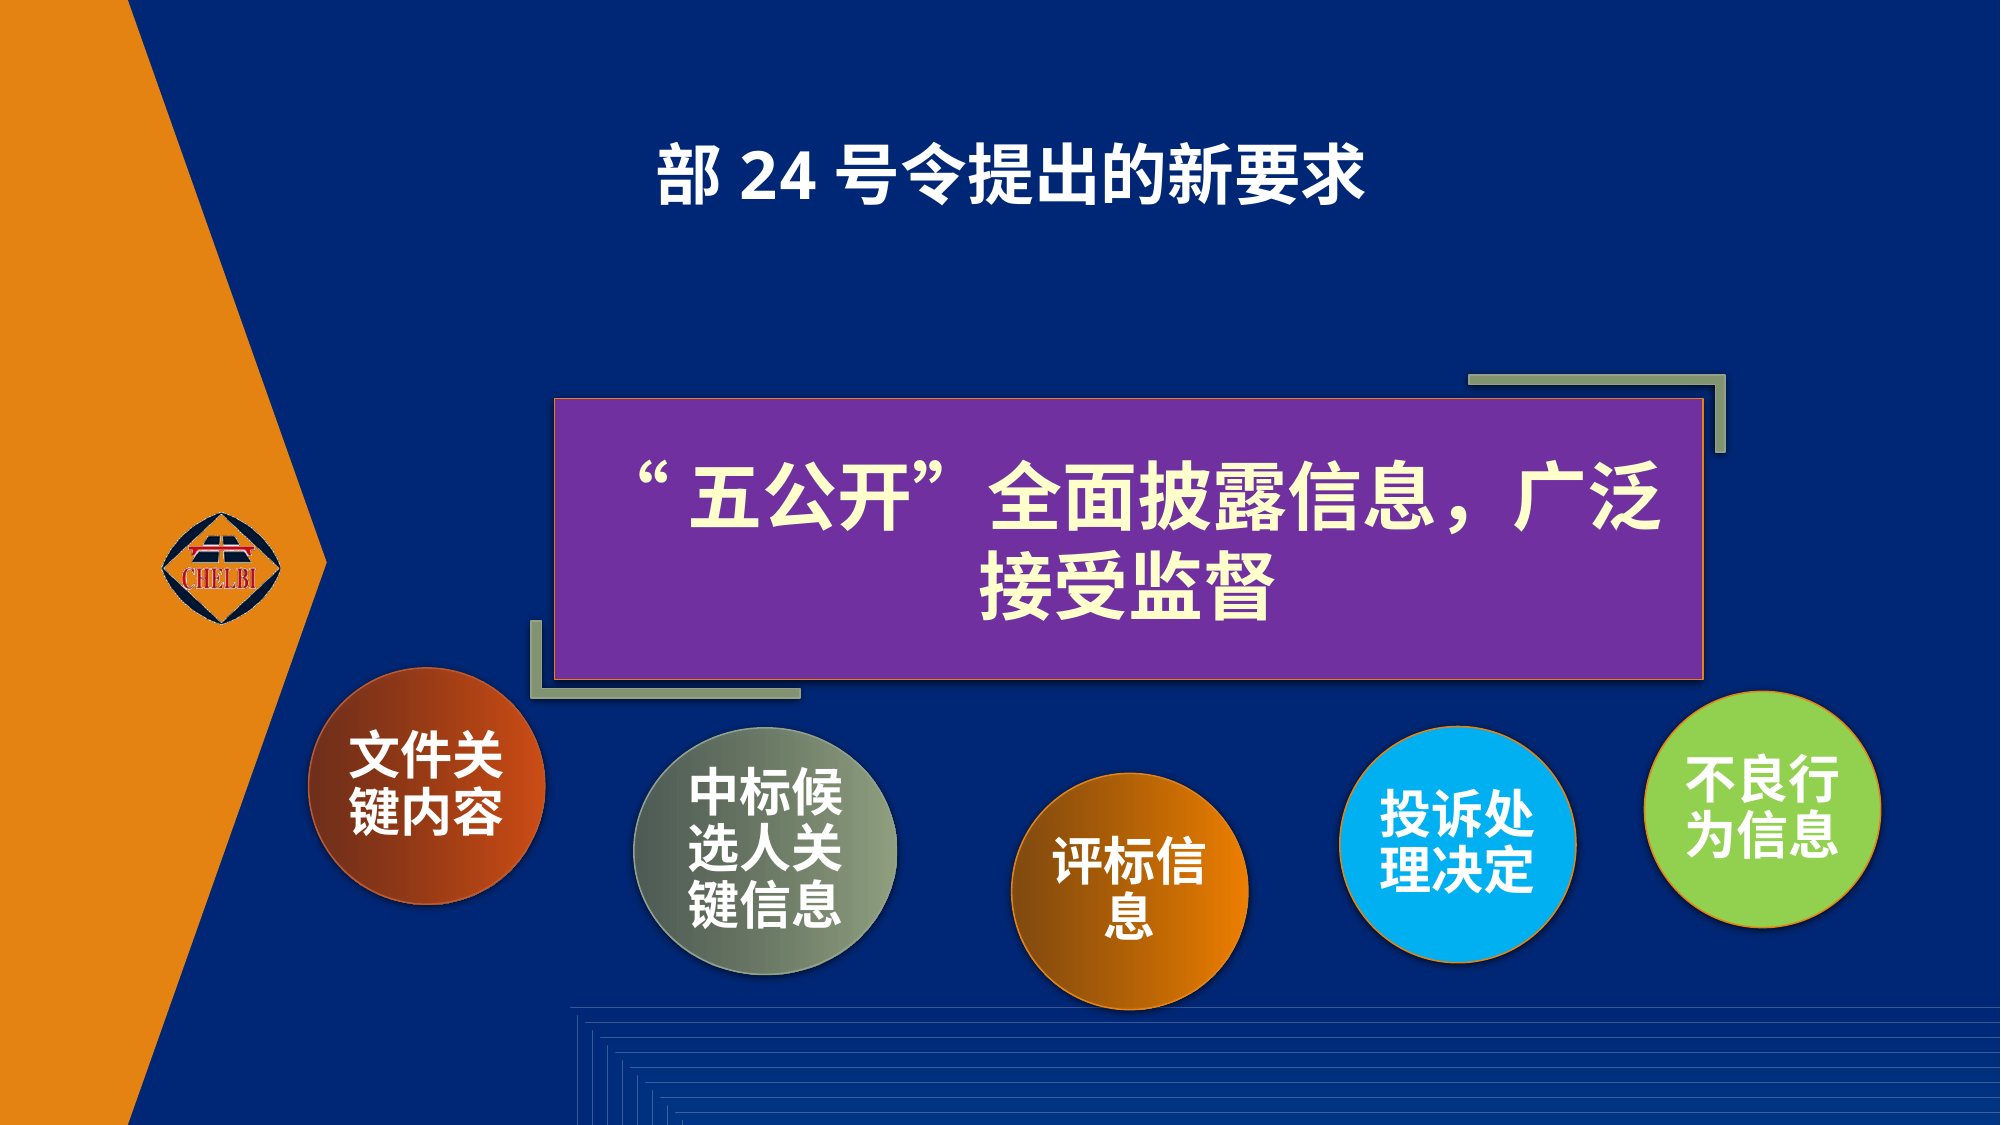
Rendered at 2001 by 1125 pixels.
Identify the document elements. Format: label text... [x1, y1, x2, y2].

text_box 部24号令提出的新要求 [161, 101, 1863, 244]
text_box 中标候选人关键信息 [633, 727, 898, 976]
text_box 评标信息 [1010, 772, 1249, 1011]
text_box [530, 620, 801, 699]
text_box 投诉处理决定 [1339, 725, 1577, 964]
text_box [1468, 374, 1726, 453]
picture [161, 509, 281, 628]
text_box 文件关键内容 [307, 667, 546, 905]
text_box 不良行为信息 [1643, 690, 1882, 929]
text_box “五公开”全面披露信息，广泛接受监督 [554, 398, 1704, 680]
